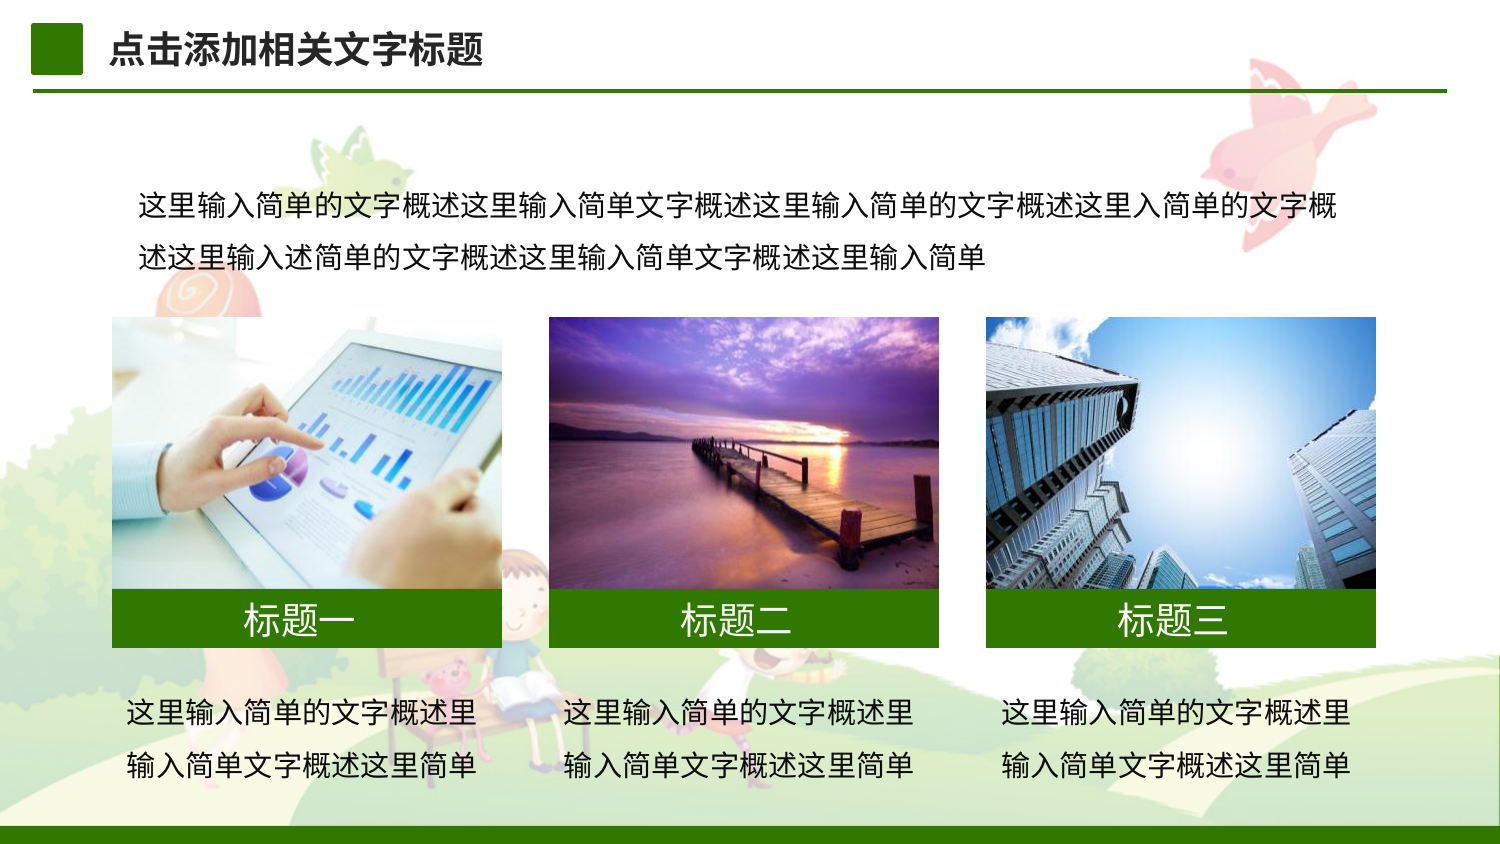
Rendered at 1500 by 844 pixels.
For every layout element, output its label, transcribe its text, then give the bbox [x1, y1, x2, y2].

text_box 标题三 [1103, 589, 1246, 650]
text_box 这里输入简单的文字概述这里输入简单文字概述这里输入简单的文字概述这里入简单的文字概述这里输入述简单的文字概述这里输入简单文字概述这里输入简单 [123, 161, 1365, 282]
text_box [984, 315, 1378, 587]
text_box 标题二 [666, 589, 809, 650]
text_box [0, 824, 1500, 844]
text_box 这里输入简单的文字概述里输入简单文字概述这里简单 [986, 669, 1376, 790]
text_box [547, 587, 941, 650]
text_box 这里输入简单的文字概述里输入简单文字概述这里简单 [112, 669, 502, 790]
text_box 点击添加相关文字标题 [94, 18, 499, 79]
text_box [110, 315, 504, 587]
text_box 标题一 [228, 589, 372, 650]
text_box [547, 315, 941, 587]
text_box [110, 587, 504, 650]
text_box [984, 587, 1378, 650]
text_box [31, 23, 83, 75]
picture [0, 0, 1500, 824]
text_box 这里输入简单的文字概述里输入简单文字概述这里简单 [549, 669, 939, 790]
